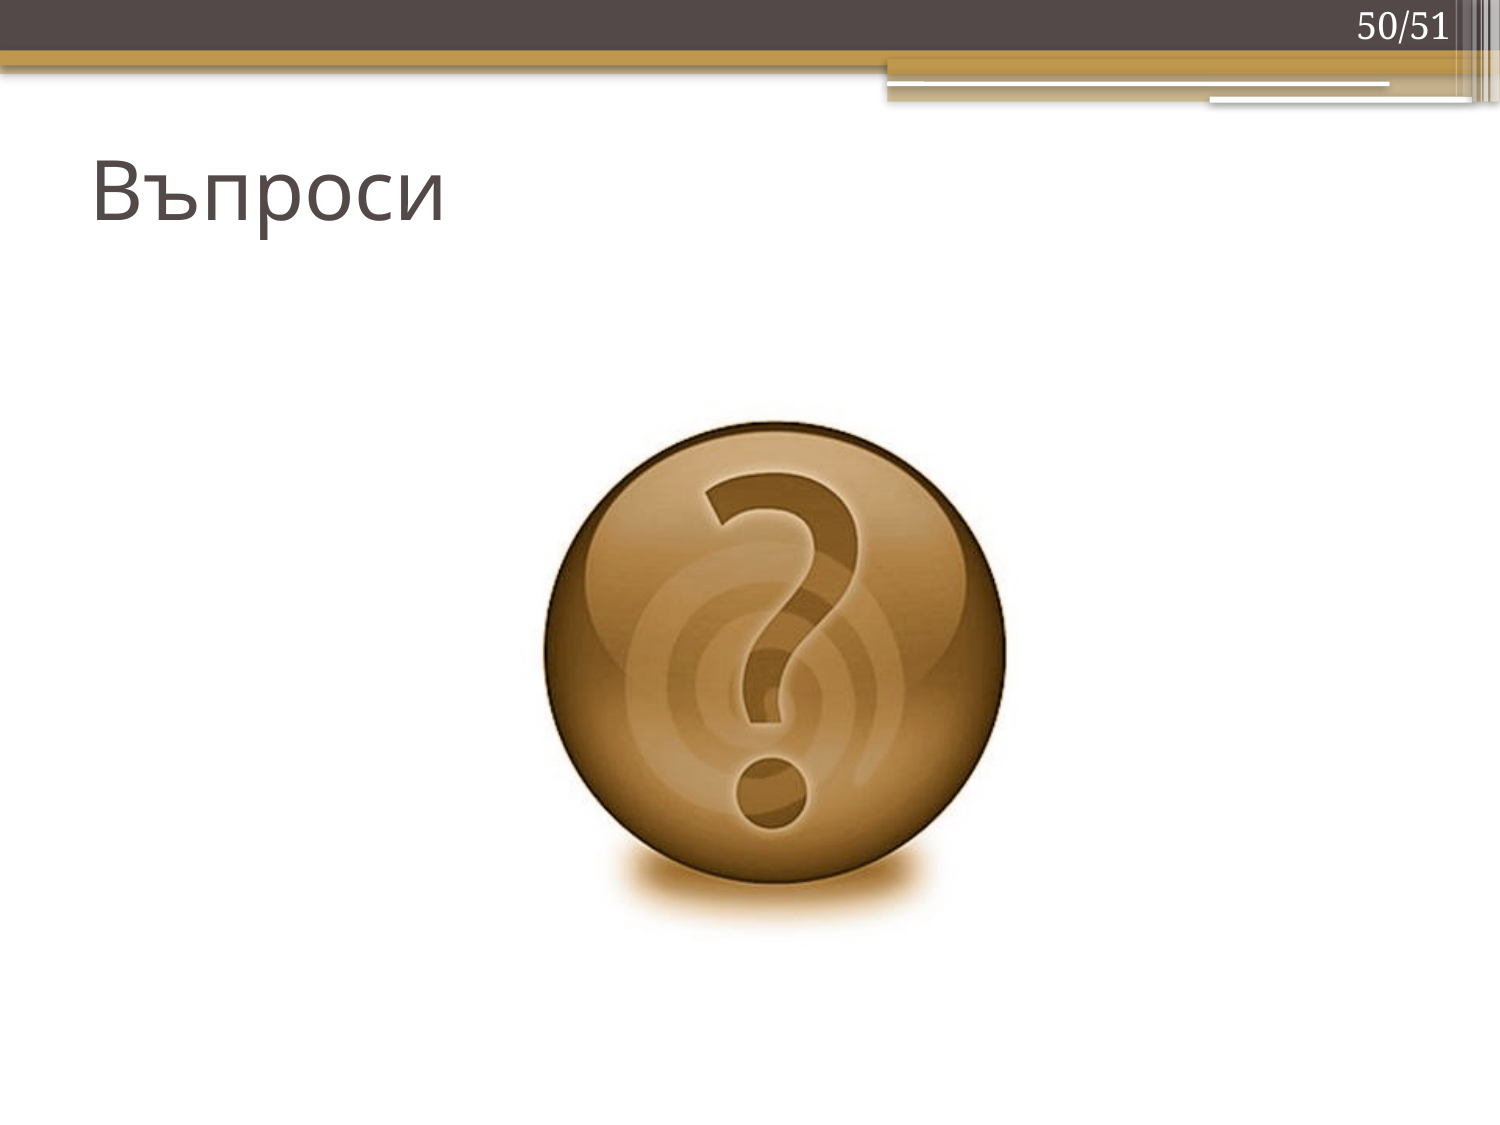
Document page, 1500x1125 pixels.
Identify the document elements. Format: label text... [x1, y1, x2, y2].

title Въпроси [75, 99, 1425, 275]
picture [495, 379, 1058, 948]
slide_number 50/51 [1299, 0, 1466, 61]
